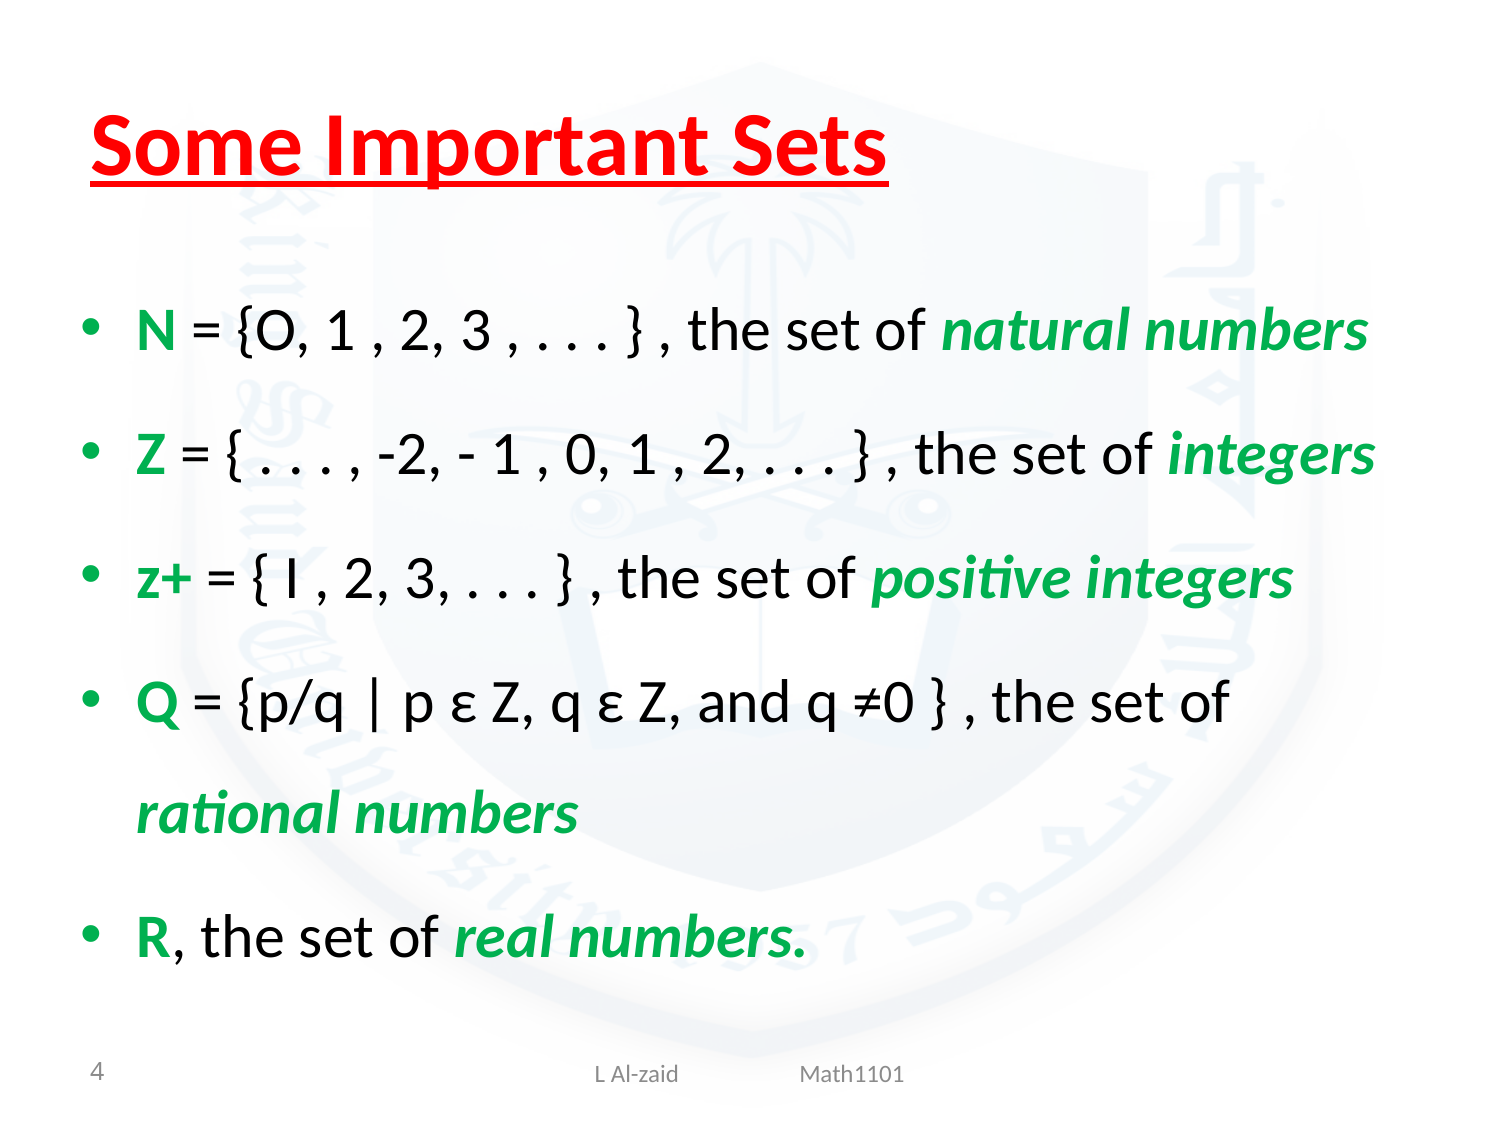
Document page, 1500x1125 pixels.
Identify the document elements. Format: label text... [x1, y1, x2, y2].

list N = {O, 1 , 2, 3 , . . . } , the set of natural numbers Z = { . . . , -2, - 1 , 0, 1 , 2, . . . } , the set of integers z+ = { I , 2, 3, . . . } , the set of positive integers Q = {p/q | p ε Z, q ε Z, and q ≠0 } , the set of rational numbers R, the set of real numbers. [64, 243, 1415, 986]
title Some Important Sets [75, 45, 1425, 233]
slide_number 4 [75, 1042, 425, 1103]
footer L Al-zaid Math1101 [512, 1042, 988, 1103]
